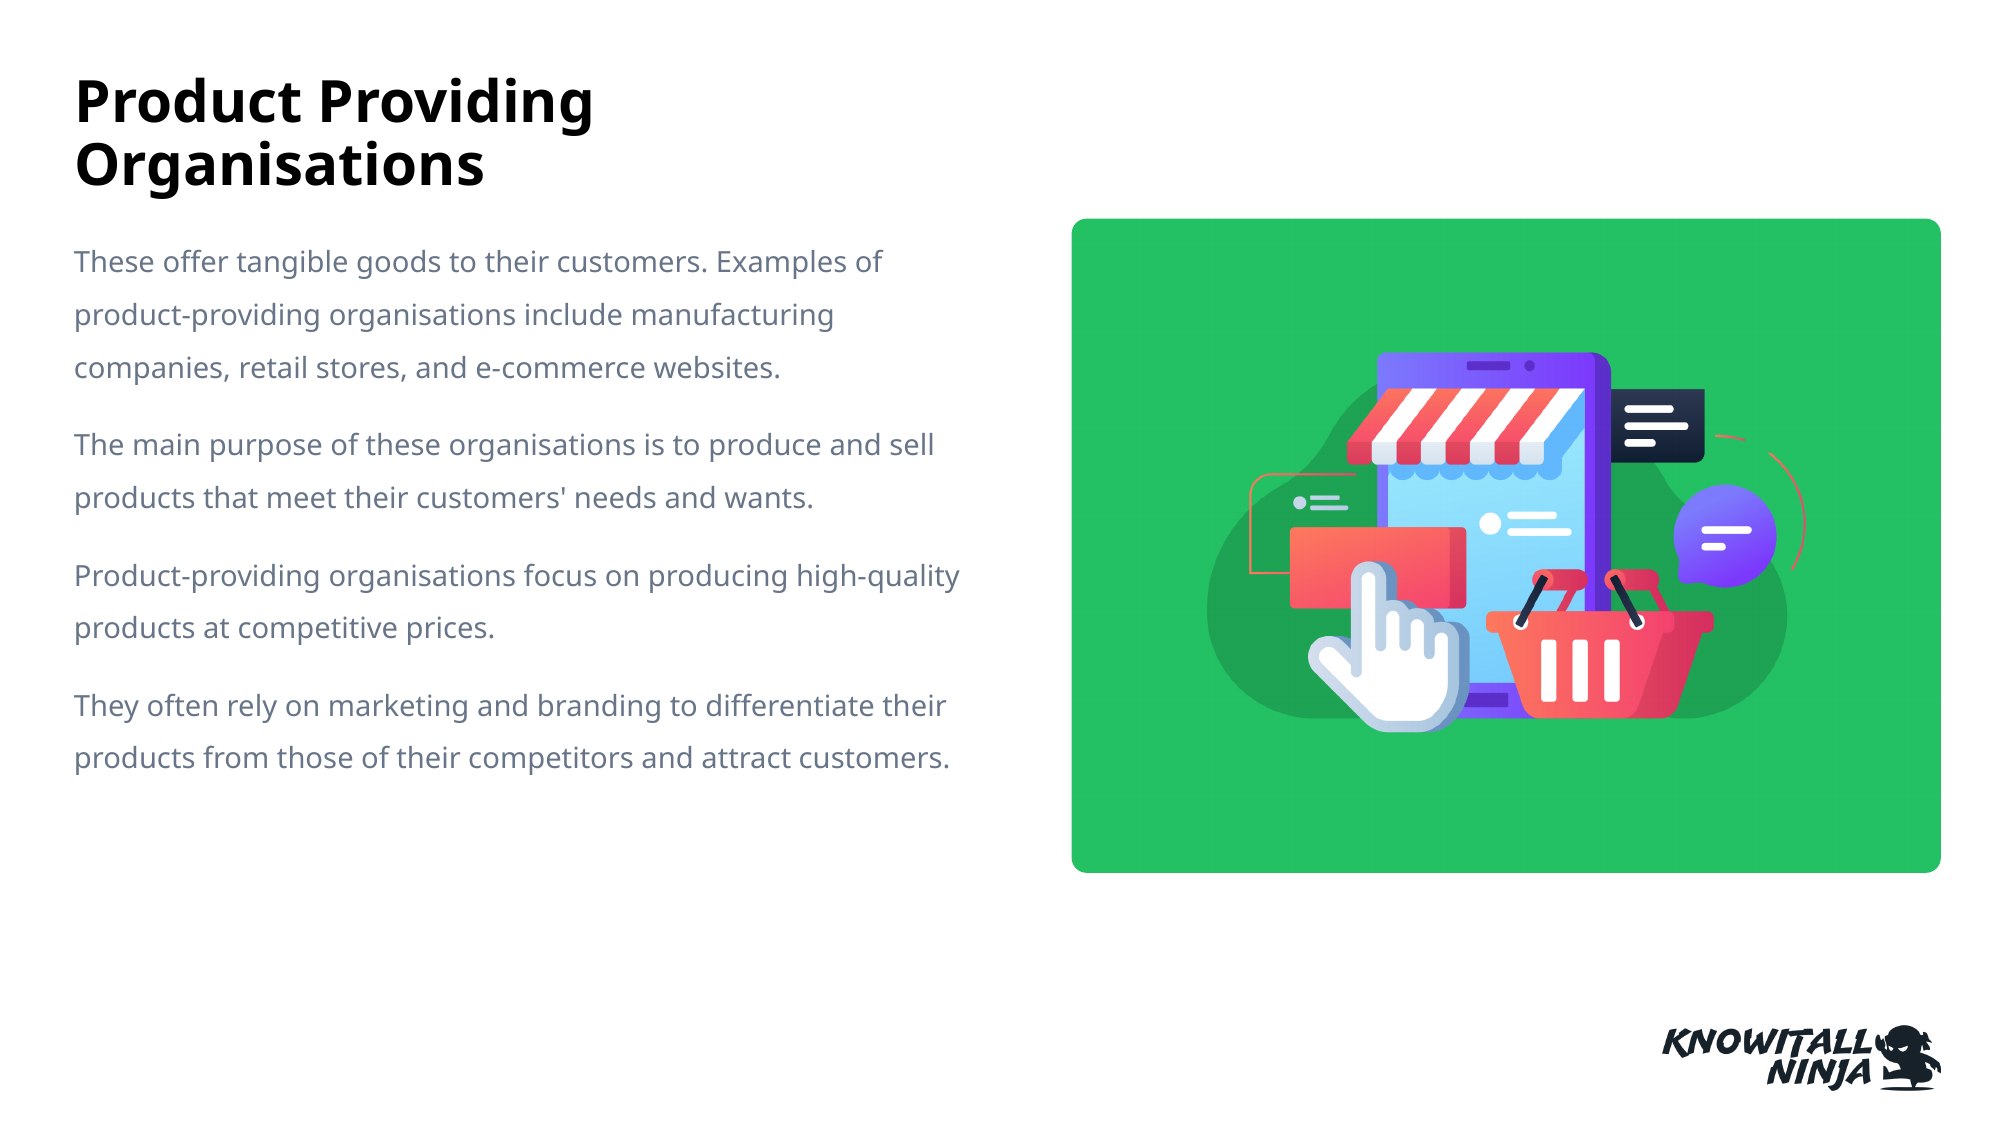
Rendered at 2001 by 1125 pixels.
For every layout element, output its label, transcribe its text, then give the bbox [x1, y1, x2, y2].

picture [1662, 1025, 1941, 1091]
list These offer tangible goods to their customers. Examples of product-providing organisations include manufacturing companies, retail stores, and e-commerce websites. The main purpose of these organisations is to produce and sell products that meet their customers' needs and wants. Product-providing organisations focus on producing high-quality products at competitive prices. They often rely on marketing and branding to differentiate their products from those of their competitors and attract customers. [59, 218, 1000, 1091]
title Product Providing Organisations [59, 117, 1000, 206]
picture [1071, 218, 1942, 874]
